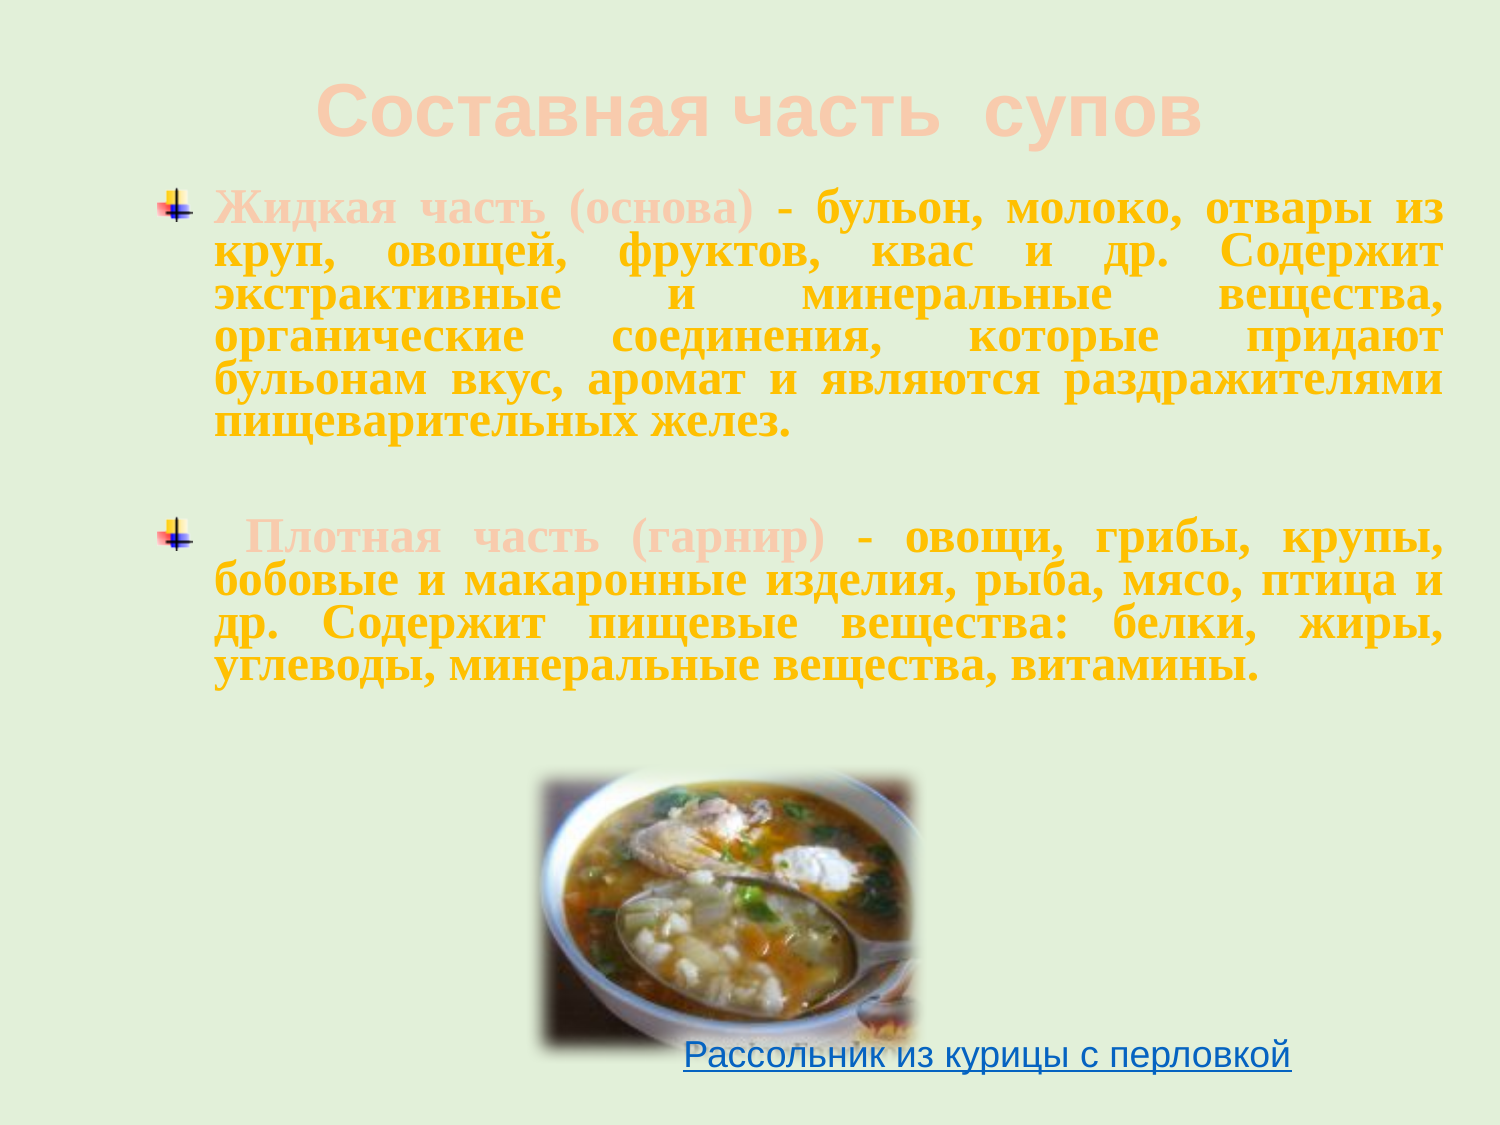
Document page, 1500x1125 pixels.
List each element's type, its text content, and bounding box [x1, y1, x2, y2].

picture [157, 186, 193, 222]
text_box Рассольник из курицы с перловкой [668, 1023, 1307, 1083]
picture [525, 763, 928, 1065]
text_box Составная часть супов [301, 54, 1258, 160]
text_box Жидкая часть (основа) - бульон, молоко, отвары из круп, овощей, фруктов, квас и др. Содержит экстрактивные и минеральные вещества, органические соединения, которые придают бульонам вкус, аромат и являются раздражителями пищеварительных желез. Плотная часть (гарнир) - овощи, грибы, крупы, бобовые и макаронные изделия, рыба, мясо, птица и др. Содержит пищевые вещества: белки, жиры, углеводы, минеральные вещества, витамины. [142, 184, 1459, 698]
picture [157, 515, 193, 551]
